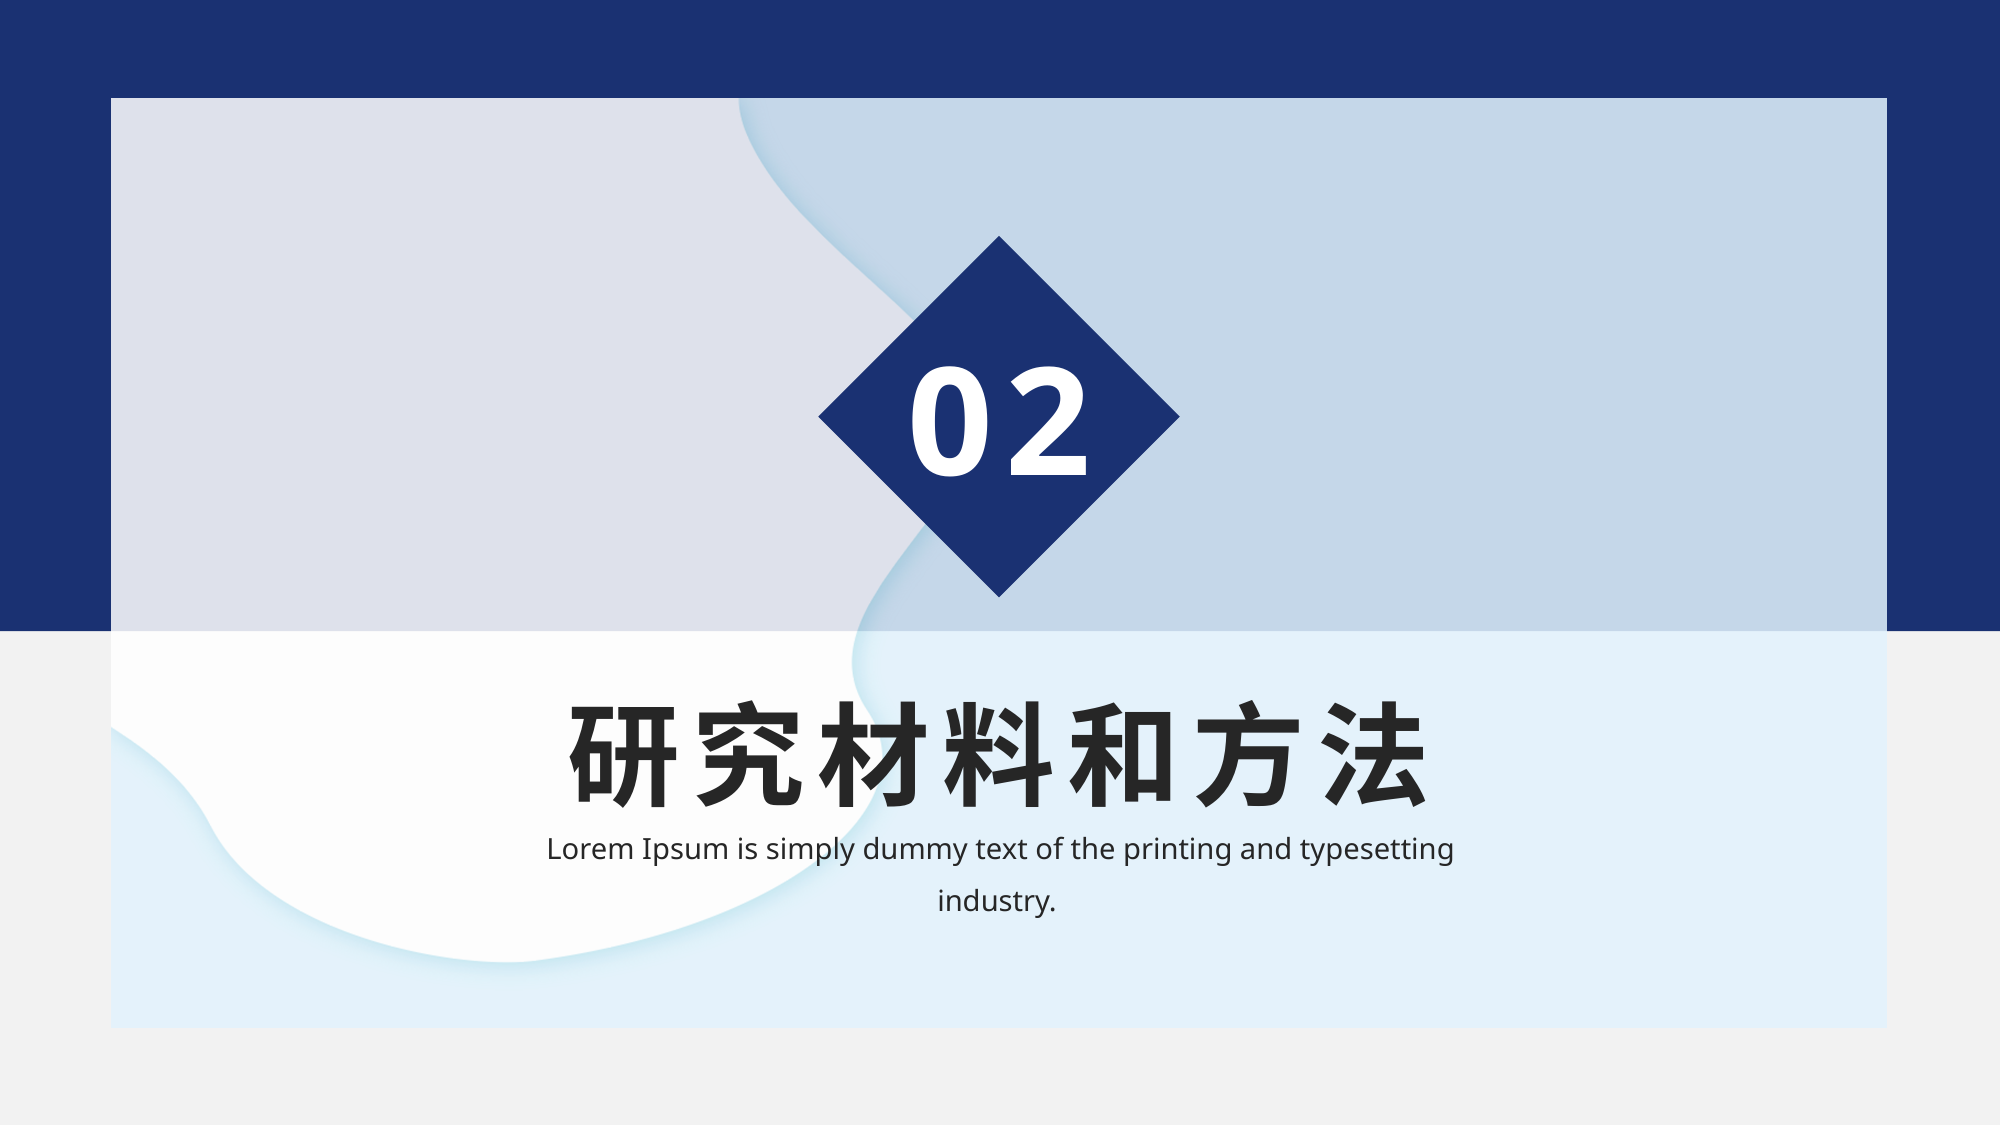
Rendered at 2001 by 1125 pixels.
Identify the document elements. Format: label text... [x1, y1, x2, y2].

text_box Lorem Ipsum is simply dummy text of the printing and typesetting industry. [485, 805, 1517, 925]
text_box 研究材料和方法 [485, 609, 1513, 805]
text_box [110, 97, 1888, 1029]
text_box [822, 240, 1176, 593]
